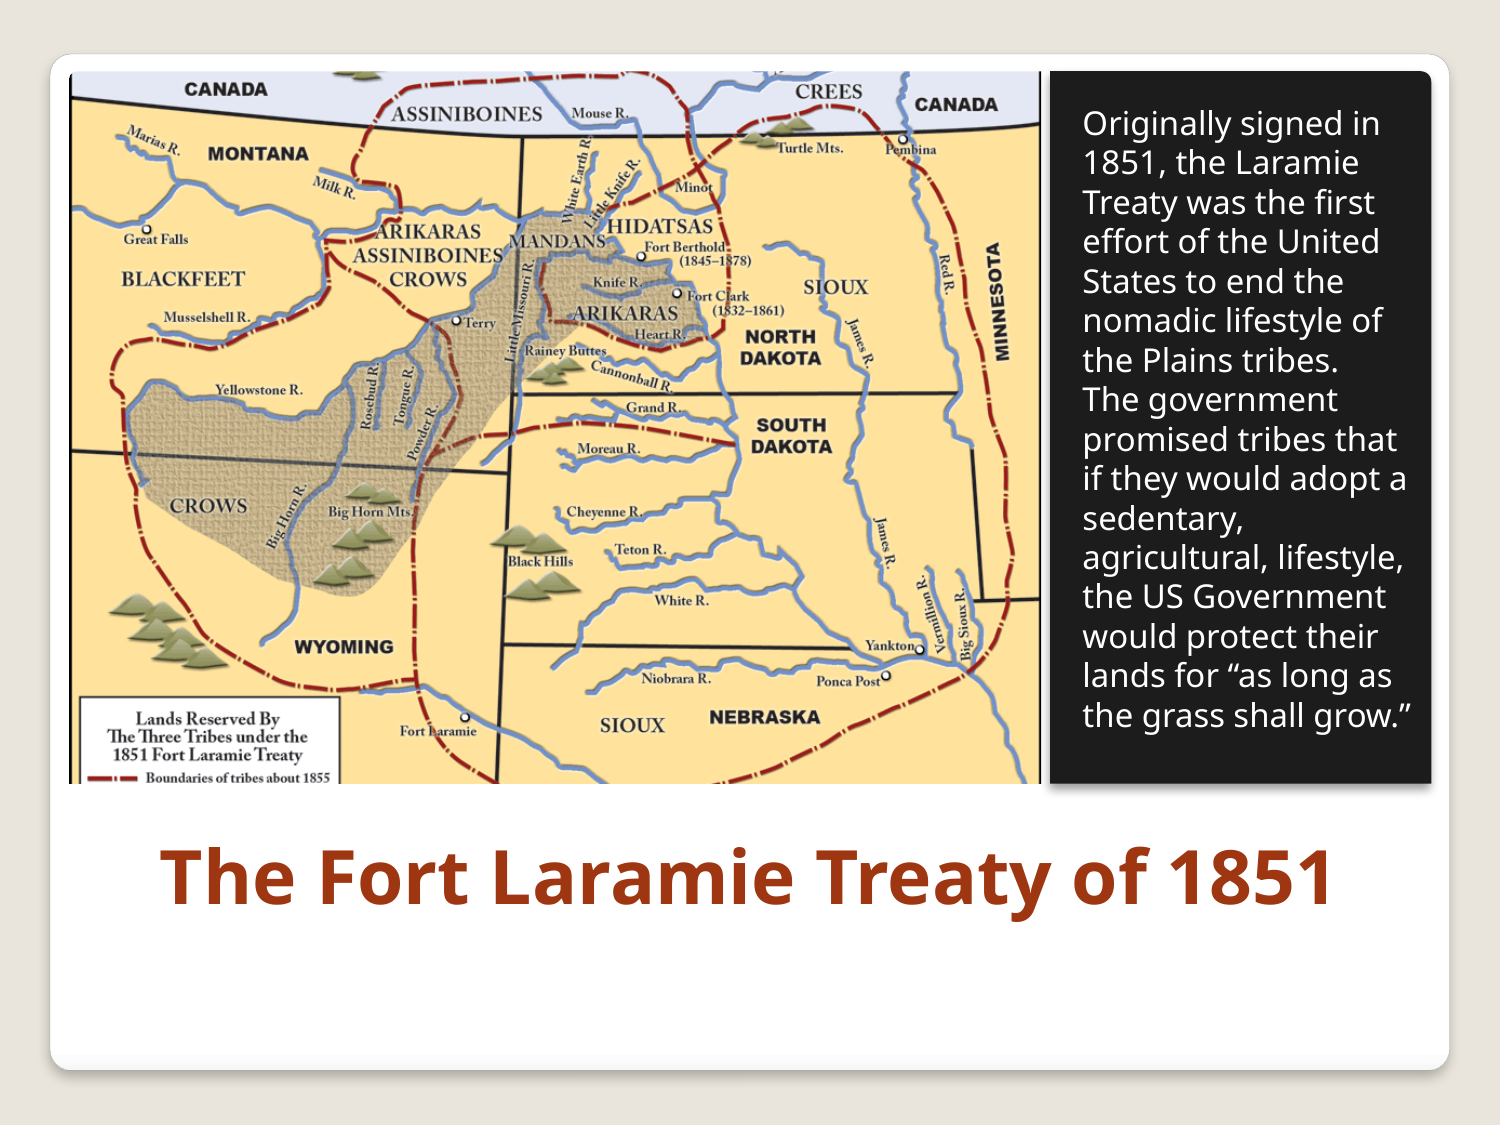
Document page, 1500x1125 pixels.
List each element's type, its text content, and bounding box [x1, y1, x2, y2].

list Originally signed in 1851, the Laramie Treaty was the first effort of the United States to end the nomadic lifestyle of the Plains tribes. The government promised tribes that if they would adopt a sedentary, agricultural, lifestyle, the US Government would protect their lands for “as long as the grass shall grow.” [1060, 87, 1428, 779]
title The Fort Laramie Treaty of 1851 [75, 822, 1425, 995]
picture [68, 71, 1042, 785]
